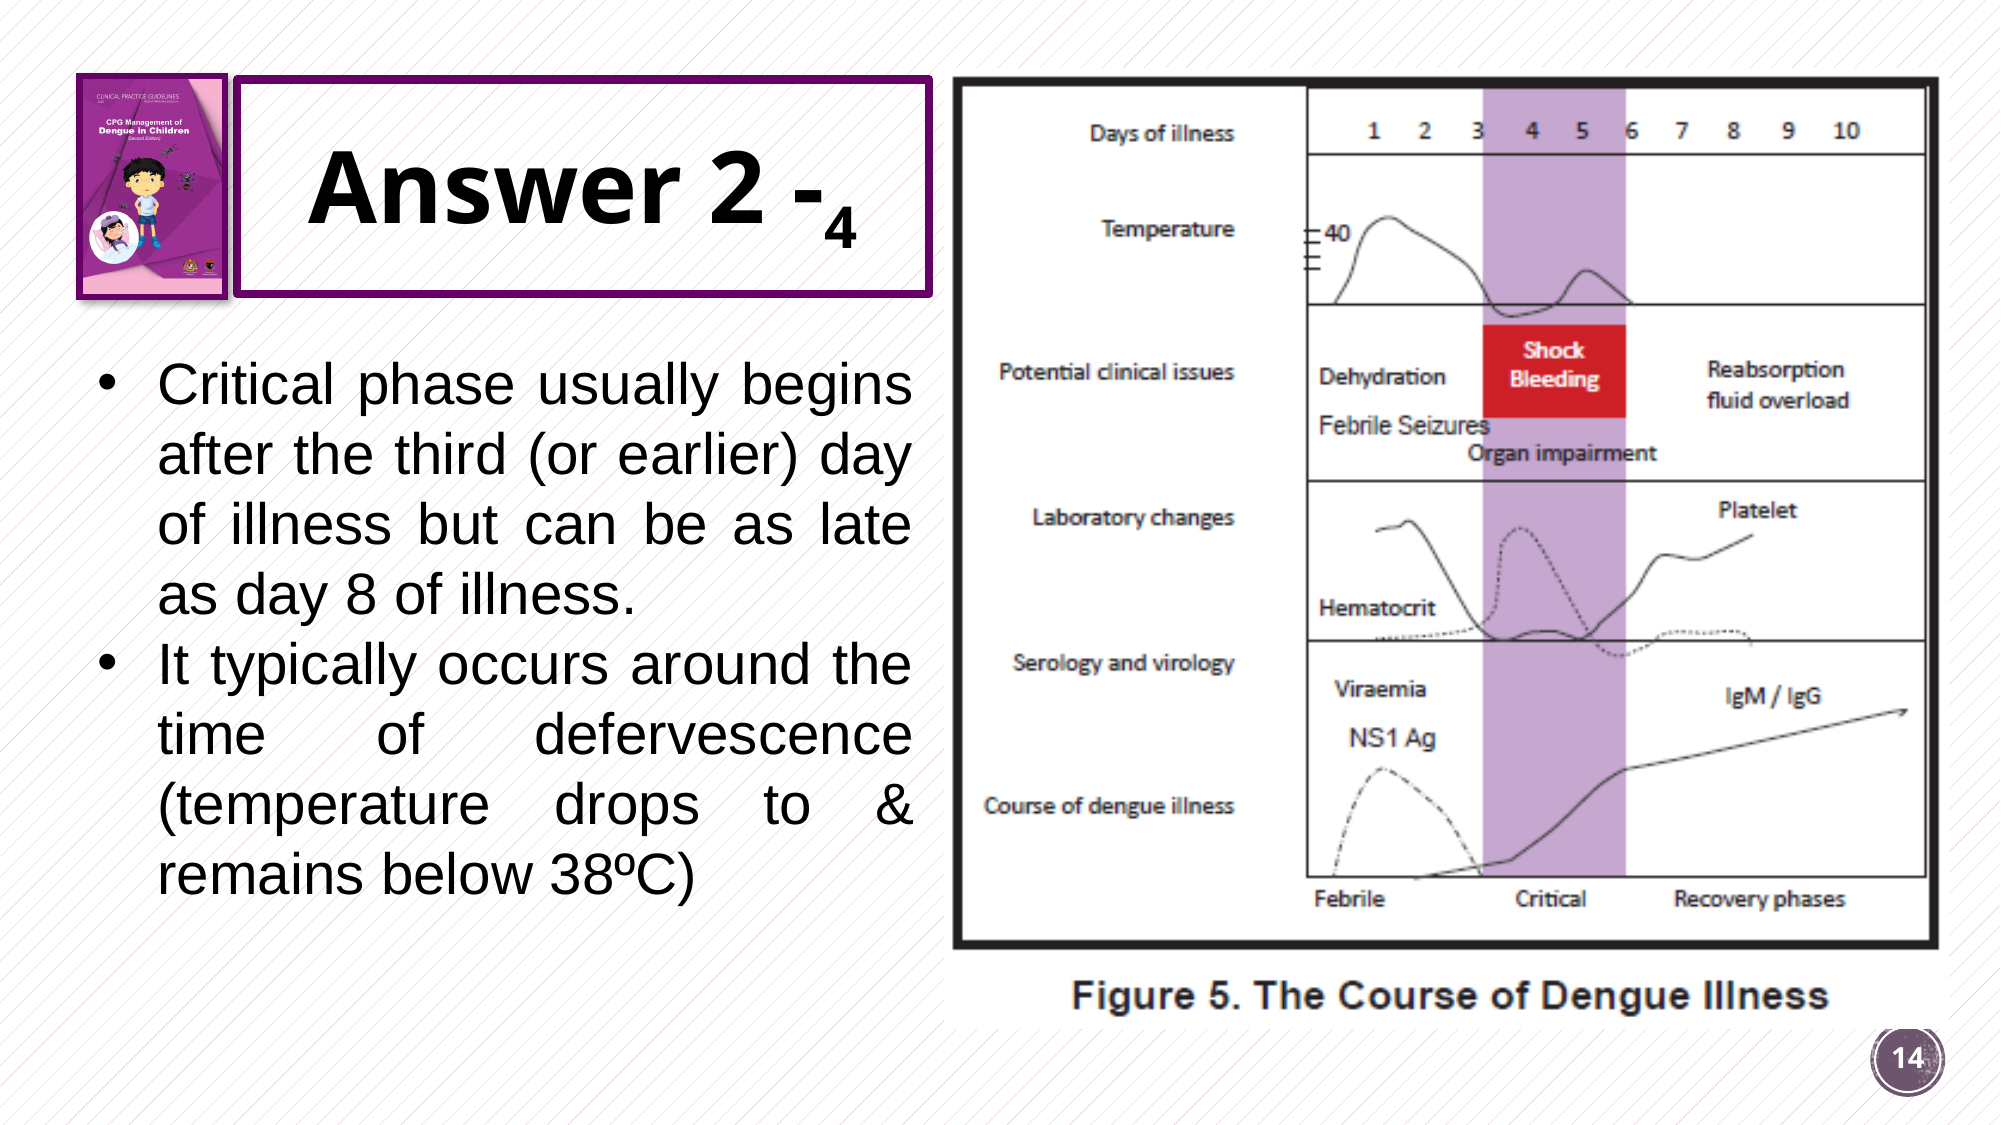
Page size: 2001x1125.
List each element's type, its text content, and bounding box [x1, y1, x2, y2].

text_box Critical phase usually begins after the third (or earlier) day of illness but can be as late as day 8 of illness. It typically occurs around the time of defervescence (temperature drops to & remains below 38ºC) [82, 338, 930, 914]
picture [83, 79, 222, 294]
slide_number 14 [1855, 1028, 1961, 1089]
picture [944, 68, 1949, 1029]
title Answer 2 -4 [237, 79, 930, 294]
